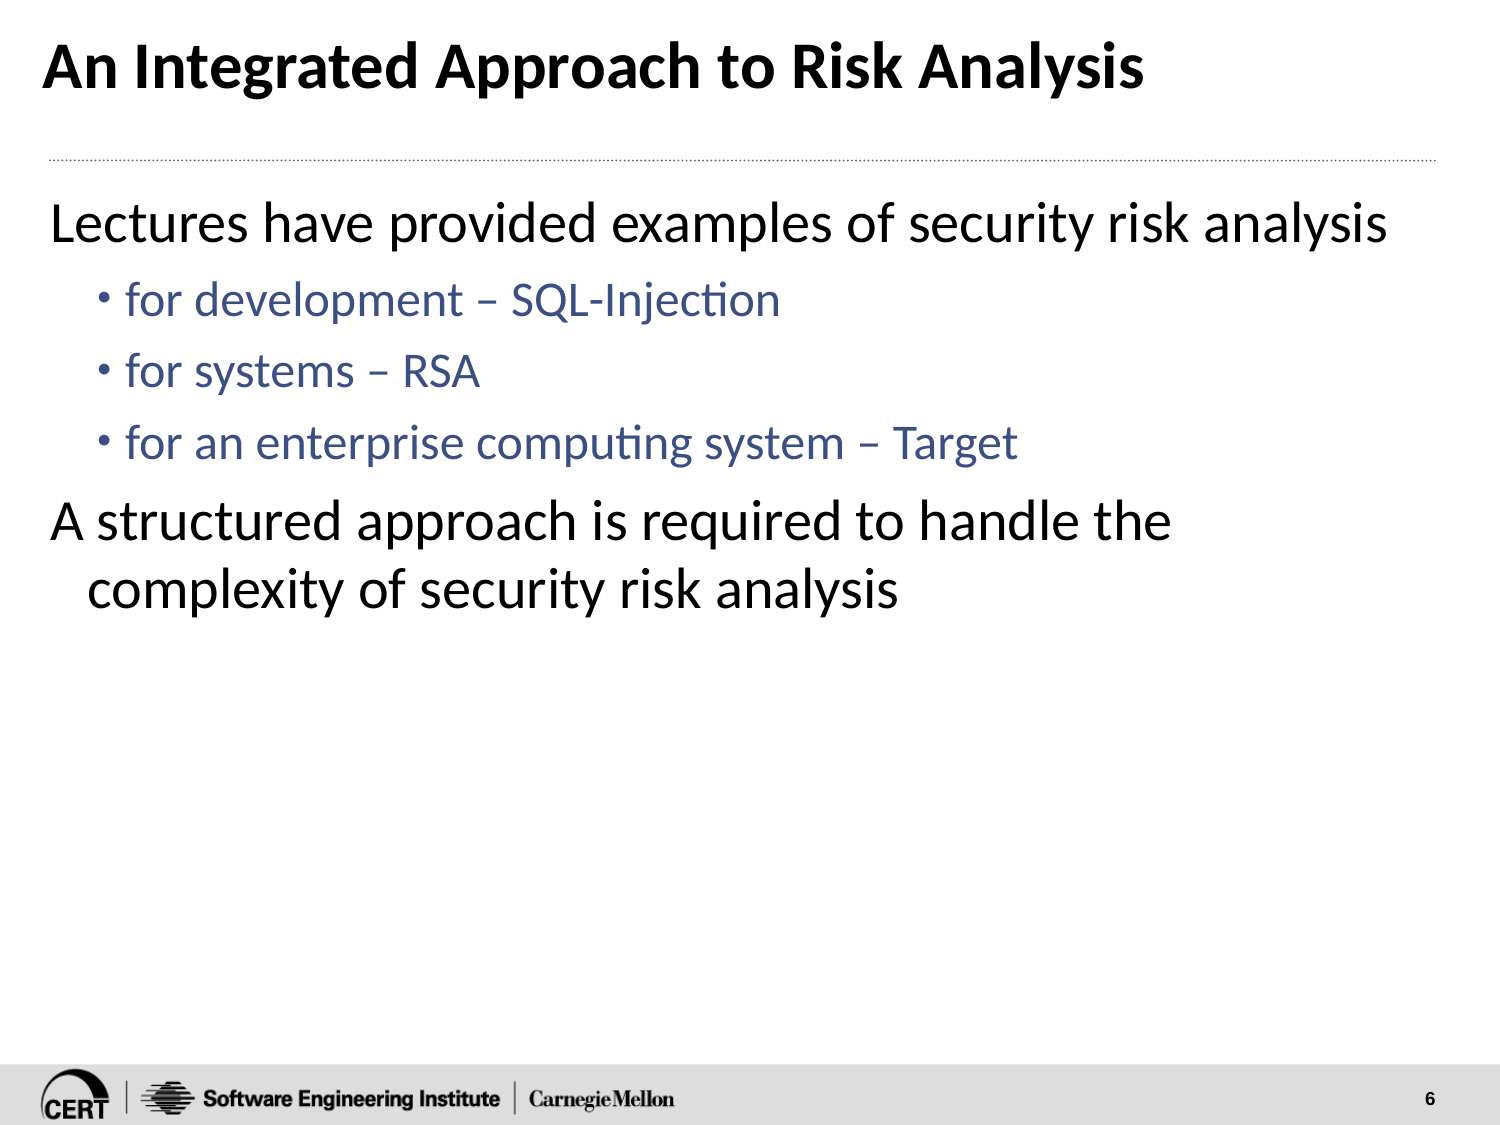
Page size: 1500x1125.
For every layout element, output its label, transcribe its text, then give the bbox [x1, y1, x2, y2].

title An Integrated Approach to Risk Analysis [42, 37, 1434, 155]
picture [24, 1065, 688, 1125]
list Lectures have provided examples of security risk analysis for development – SQL-Injection for systems – RSA for an enterprise computing system – Target A structured approach is required to handle the complexity of security risk analysis [49, 187, 1438, 1001]
